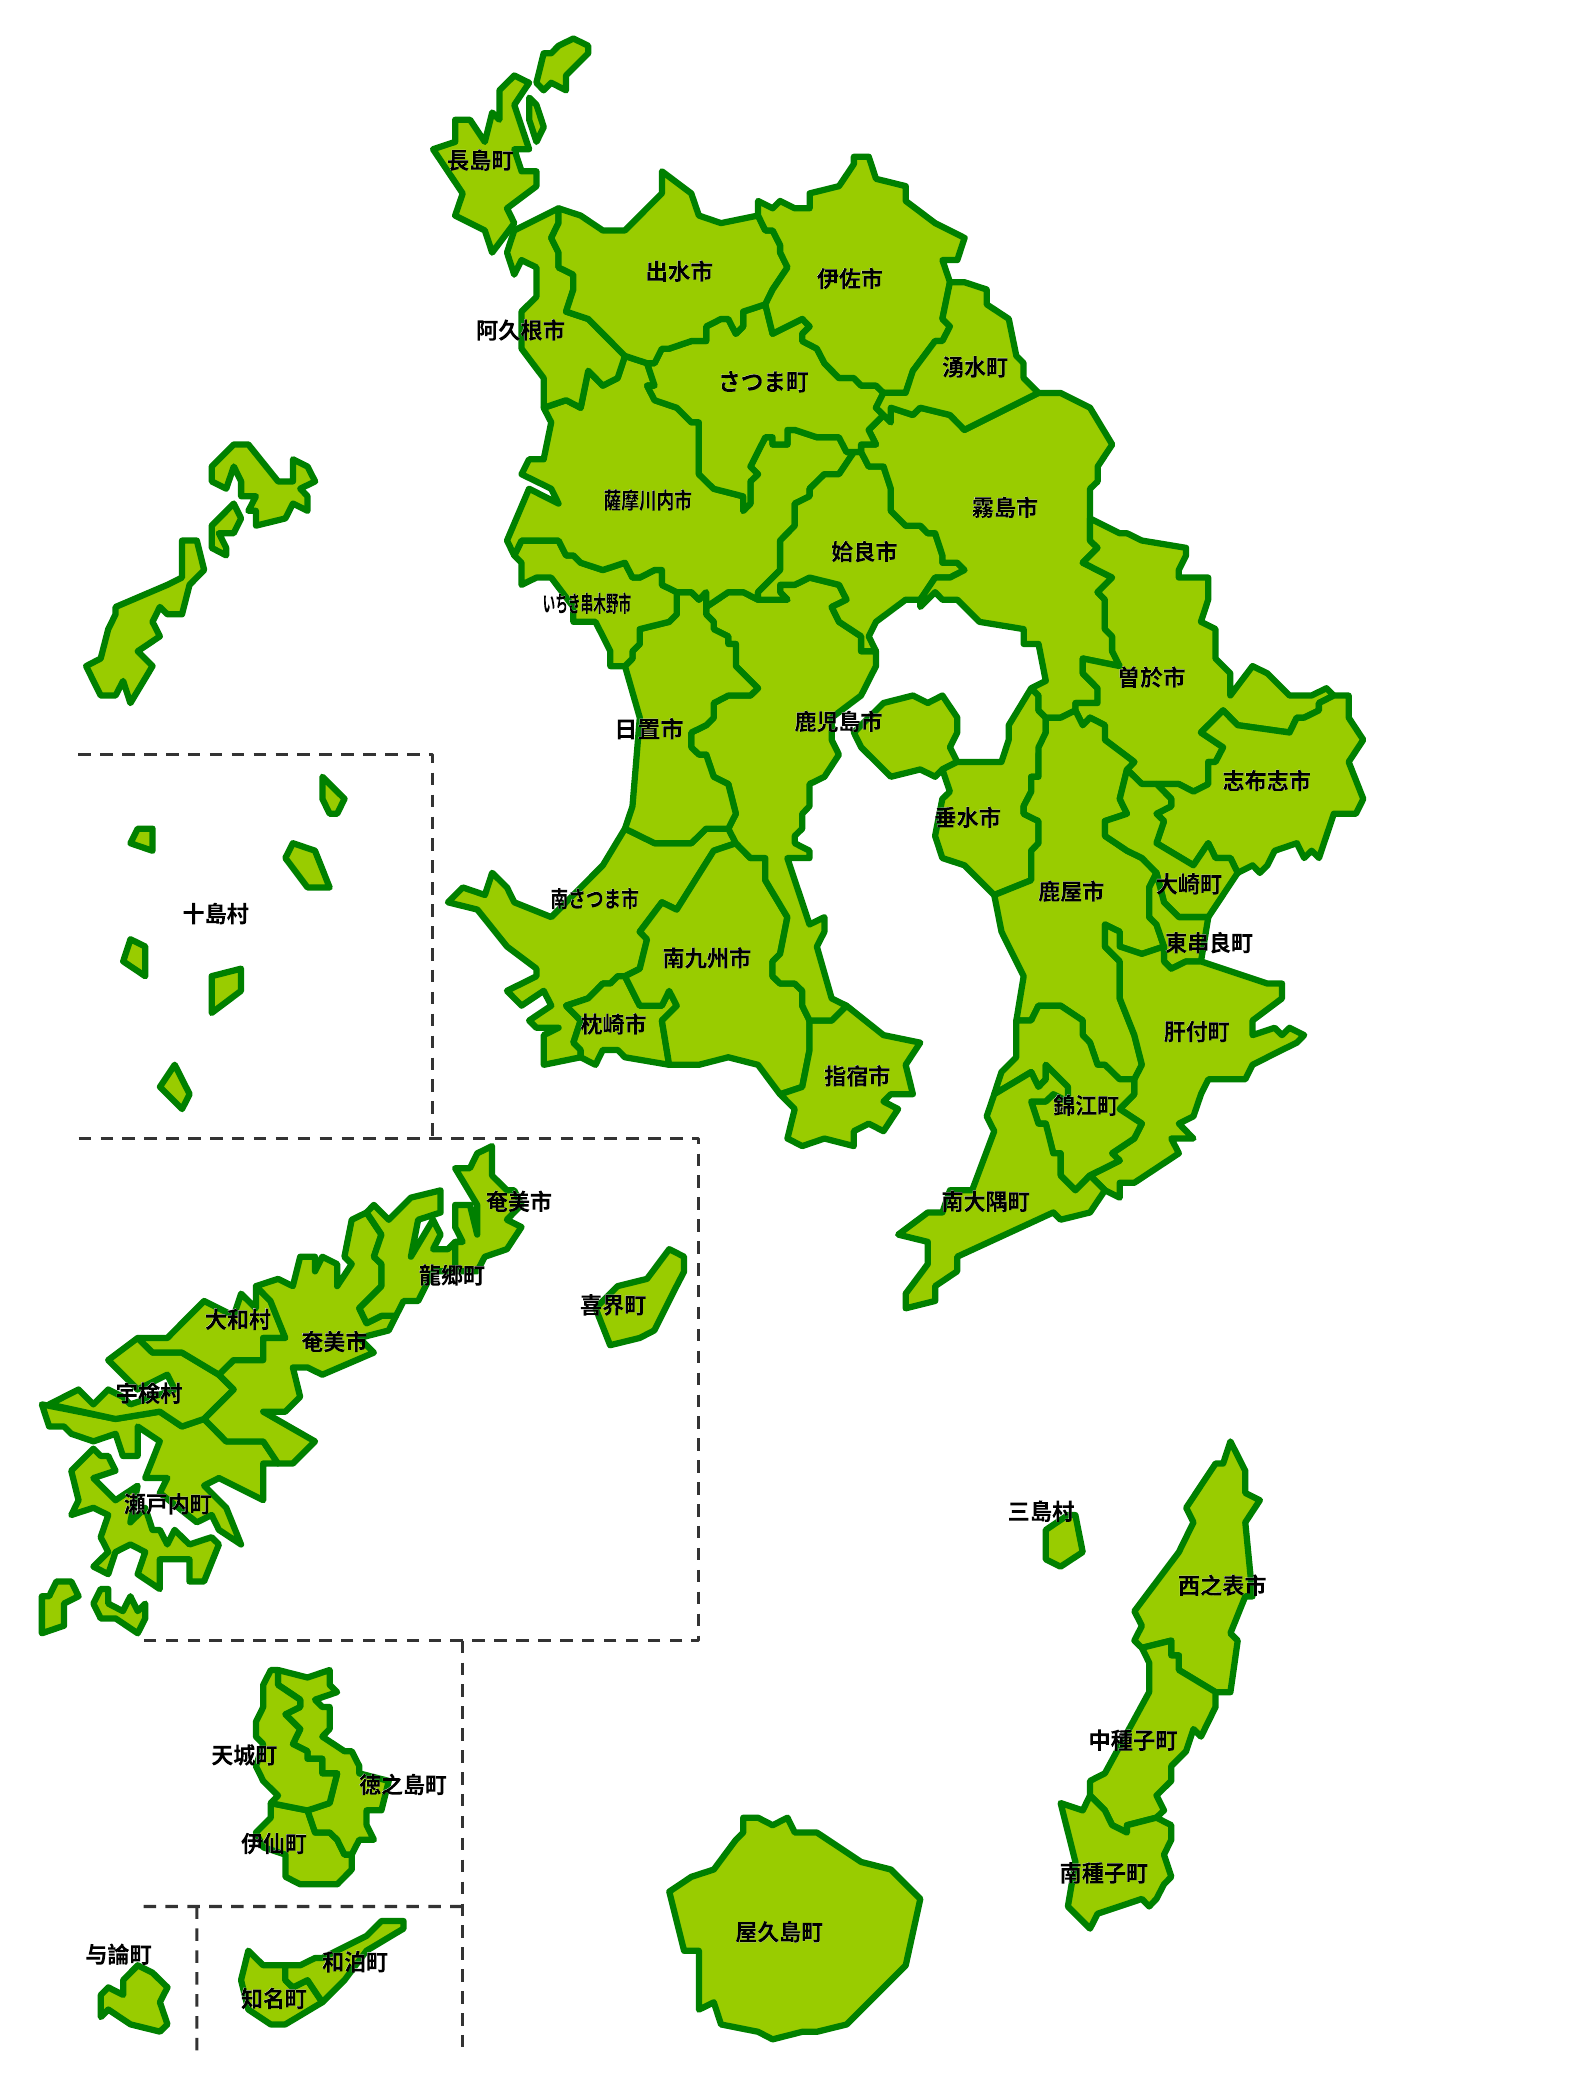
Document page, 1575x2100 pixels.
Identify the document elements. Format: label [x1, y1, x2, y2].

text_box [322, 1950, 388, 1973]
text_box [1008, 1499, 1075, 1523]
text_box [580, 1012, 646, 1036]
text_box [720, 370, 809, 393]
text_box [477, 318, 565, 342]
text_box [543, 591, 631, 615]
text_box [41, 38, 1364, 2040]
text_box [824, 1064, 890, 1087]
text_box [182, 902, 249, 925]
text_box [240, 1987, 307, 2010]
text_box [735, 1920, 823, 1944]
text_box [934, 805, 1001, 829]
text_box [831, 540, 898, 563]
text_box [1038, 879, 1104, 903]
text_box [359, 1773, 447, 1796]
text_box [617, 717, 683, 740]
text_box [301, 1330, 367, 1353]
text_box [604, 488, 692, 512]
text_box [794, 710, 882, 733]
text_box [447, 148, 514, 172]
text_box [85, 1942, 152, 1966]
text_box [1089, 1728, 1178, 1752]
text_box [646, 259, 713, 283]
text_box [1178, 1573, 1267, 1597]
text_box [123, 1492, 212, 1515]
text_box [551, 887, 639, 910]
text_box [78, 2048, 700, 2055]
text_box [971, 496, 1038, 519]
text_box [1156, 872, 1222, 895]
text_box [942, 1190, 1030, 1213]
text_box [1053, 1093, 1119, 1117]
text_box [663, 946, 751, 969]
text_box [485, 1190, 552, 1213]
text_box [211, 1743, 277, 1767]
text_box [205, 1307, 271, 1331]
text_box [1165, 931, 1253, 954]
text_box [116, 1381, 183, 1405]
text_box [580, 1293, 646, 1317]
text_box [1222, 769, 1311, 792]
text_box [419, 1263, 485, 1287]
text_box [1060, 1861, 1148, 1885]
text_box [1163, 1020, 1230, 1043]
text_box [942, 355, 1008, 378]
text_box [1119, 665, 1186, 689]
text_box [240, 1832, 307, 1855]
text_box [816, 267, 883, 290]
